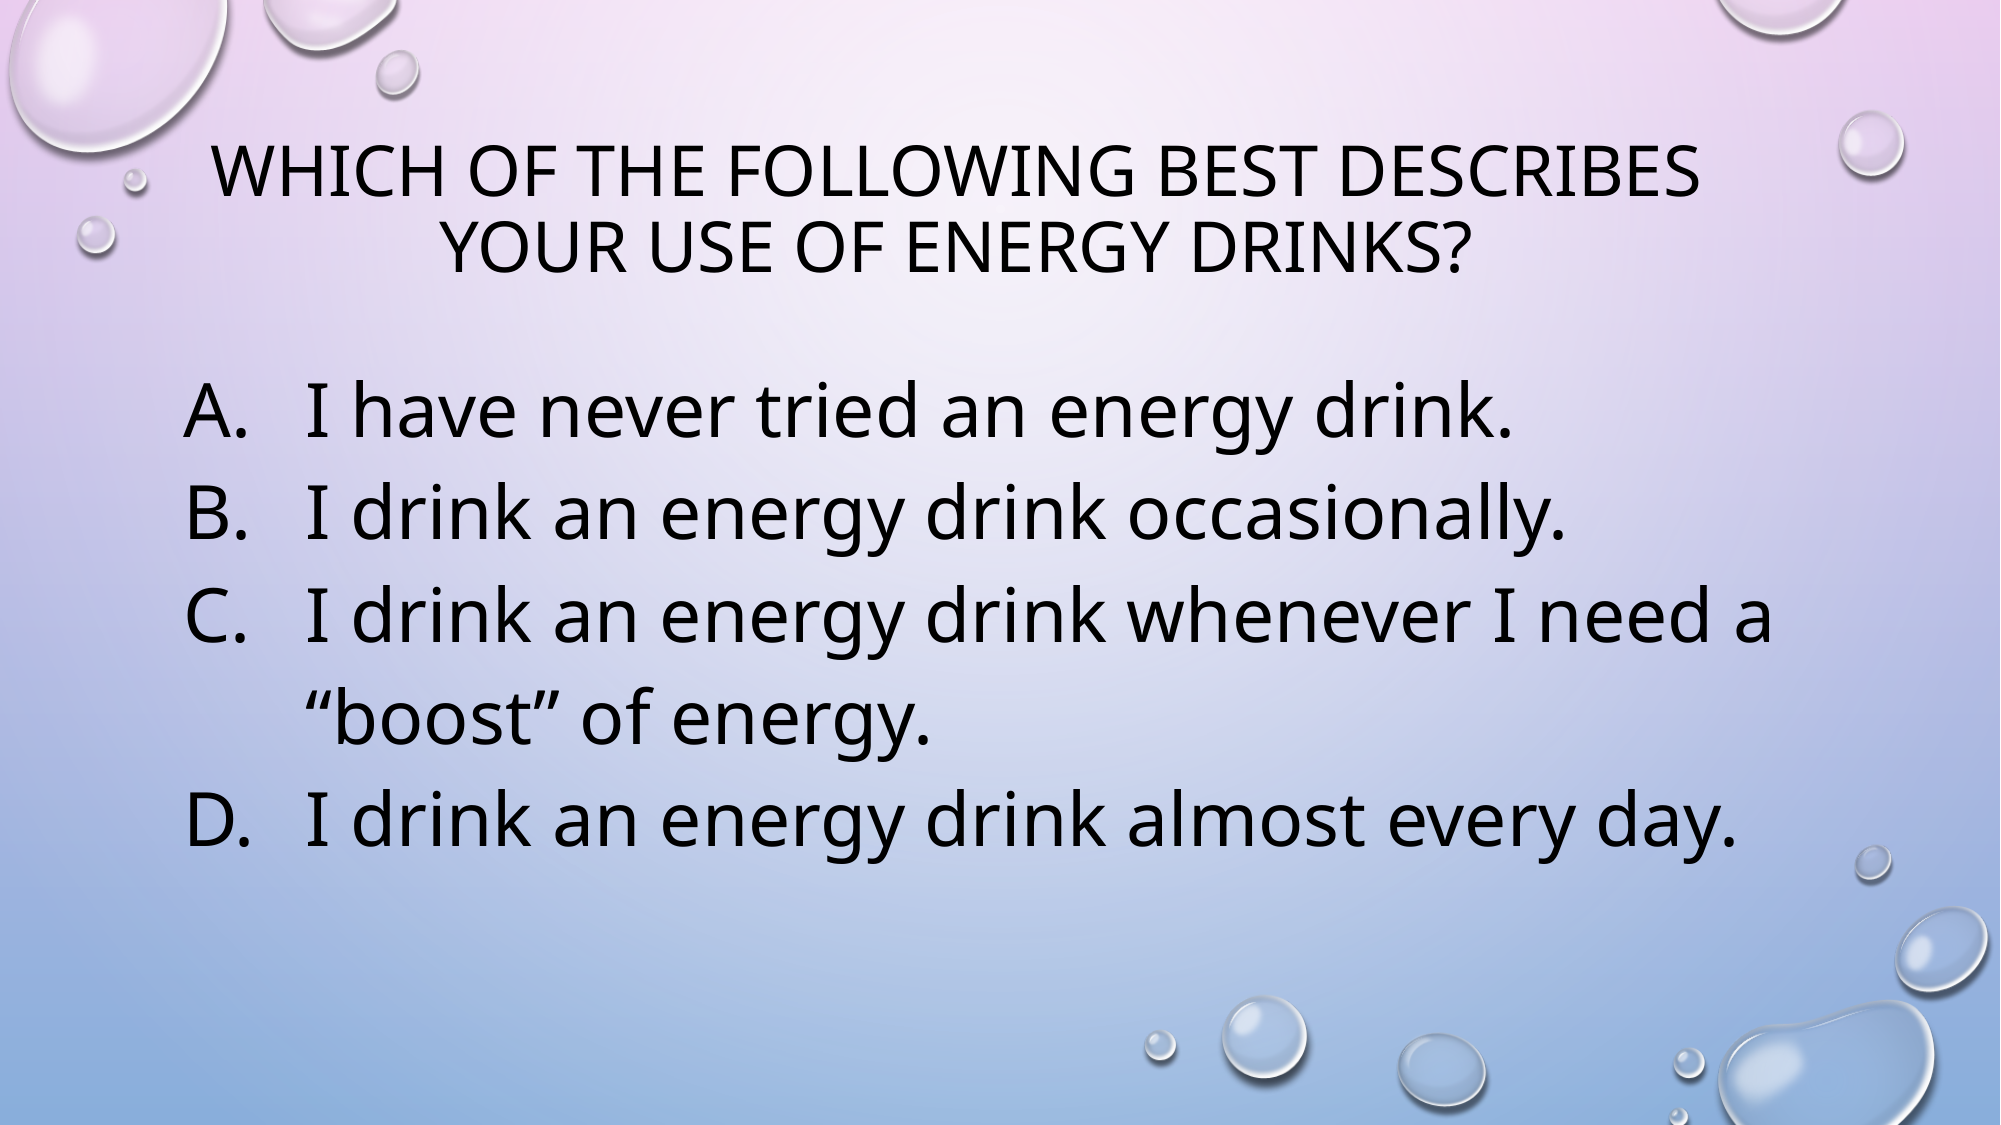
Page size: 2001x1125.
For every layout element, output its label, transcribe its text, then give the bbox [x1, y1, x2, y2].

picture [0, 0, 2000, 1125]
text_box Which of the following best describes your use of energy drinks? [107, 127, 1808, 296]
table_header I have never tried an energy drink. I drink an energy drink occasionally. I drink an energy drink whenever I need a “boost” of energy. I drink an energy drink almost every day. [175, 332, 1846, 894]
